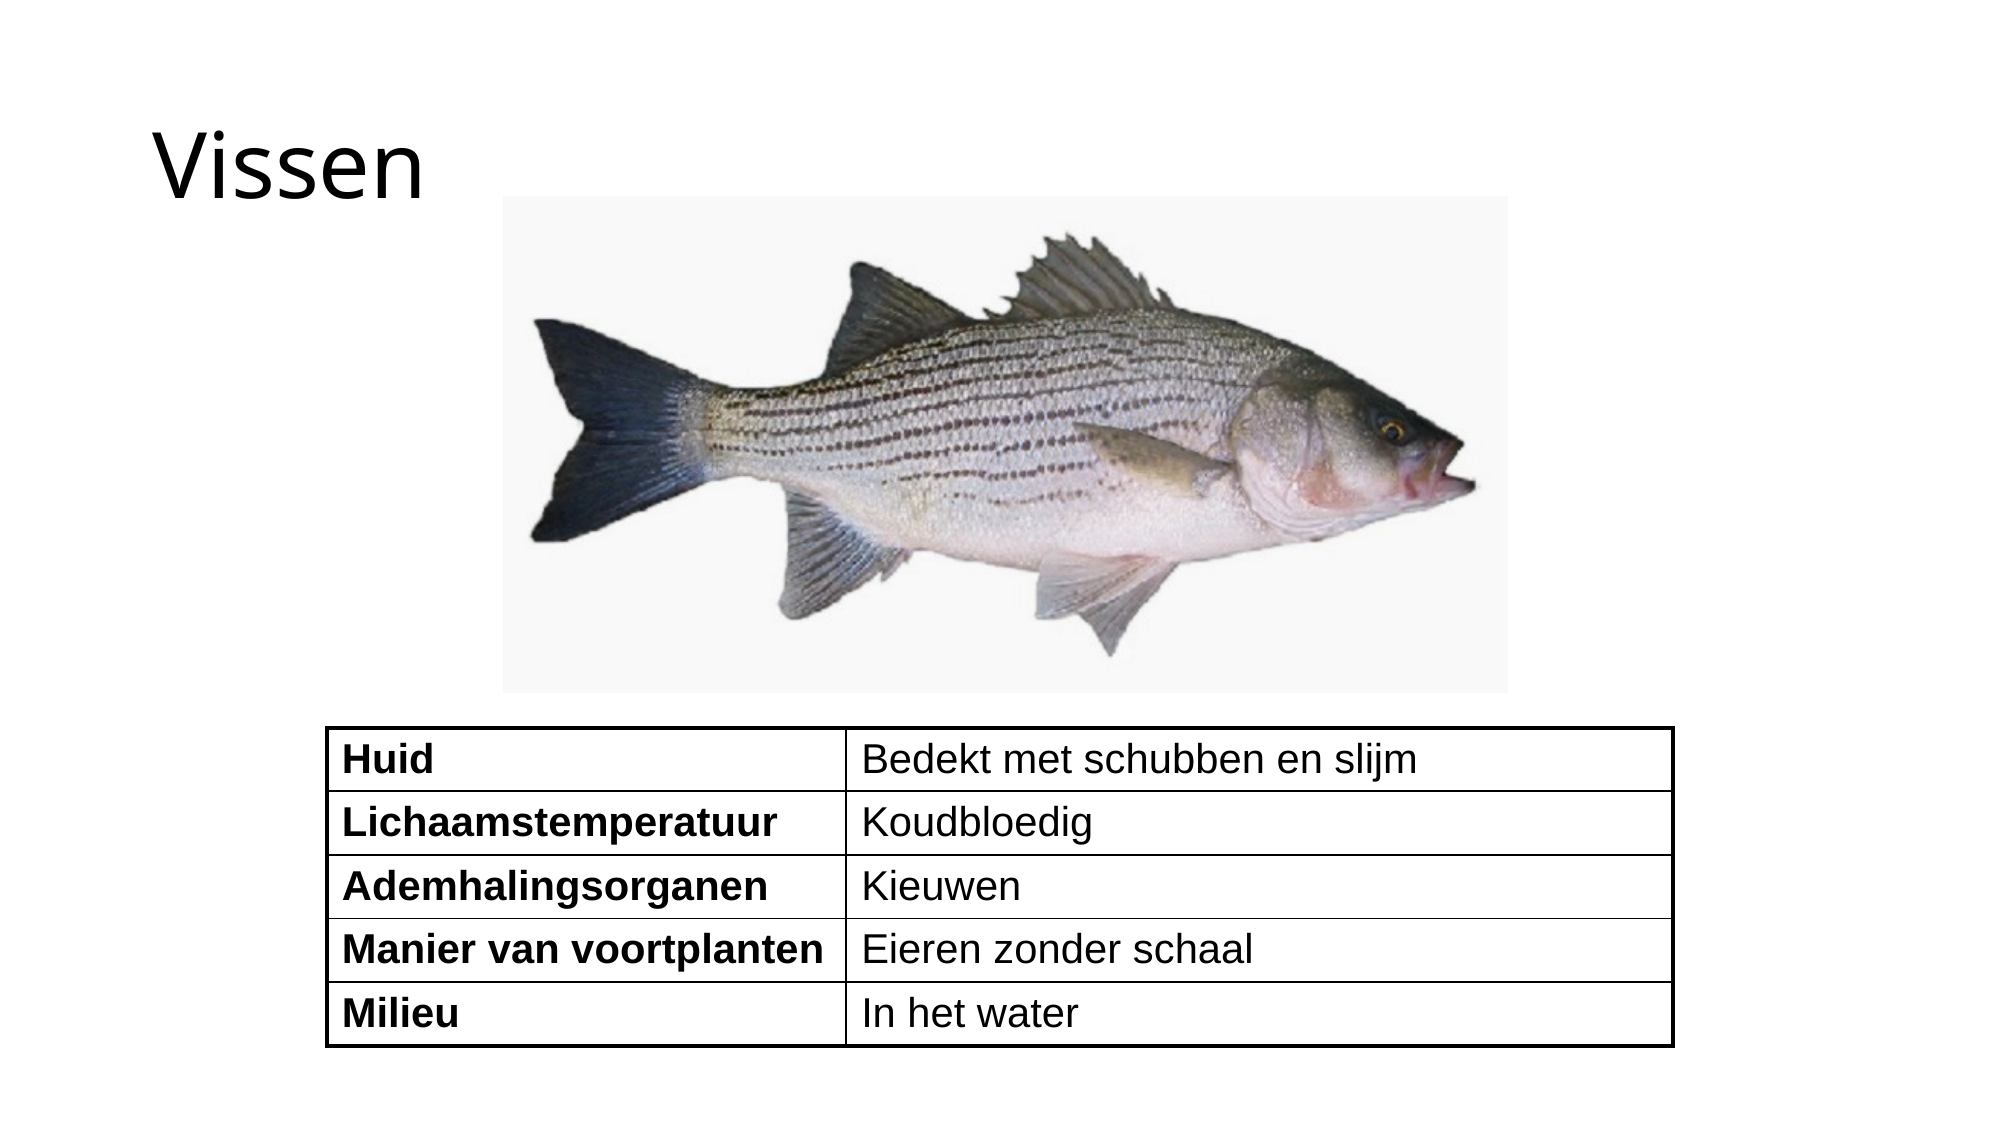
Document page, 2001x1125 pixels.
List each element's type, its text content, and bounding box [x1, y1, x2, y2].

picture [503, 196, 1508, 693]
table_header Huid [329, 730, 845, 790]
table_cell Lichaamstemperatuur [329, 792, 845, 854]
table_cell Kieuwen [847, 856, 1671, 918]
table_cell Koudbloedig [847, 792, 1671, 854]
table_cell Milieu [329, 983, 845, 1044]
table_cell In het water [847, 983, 1671, 1044]
title Vissen [137, 59, 1863, 278]
table_cell Ademhalingsorganen [329, 856, 845, 918]
table_cell Manier van voortplanten [329, 919, 845, 981]
table_cell Eieren zonder schaal [847, 919, 1671, 981]
table_header Bedekt met schubben en slijm [847, 730, 1671, 790]
